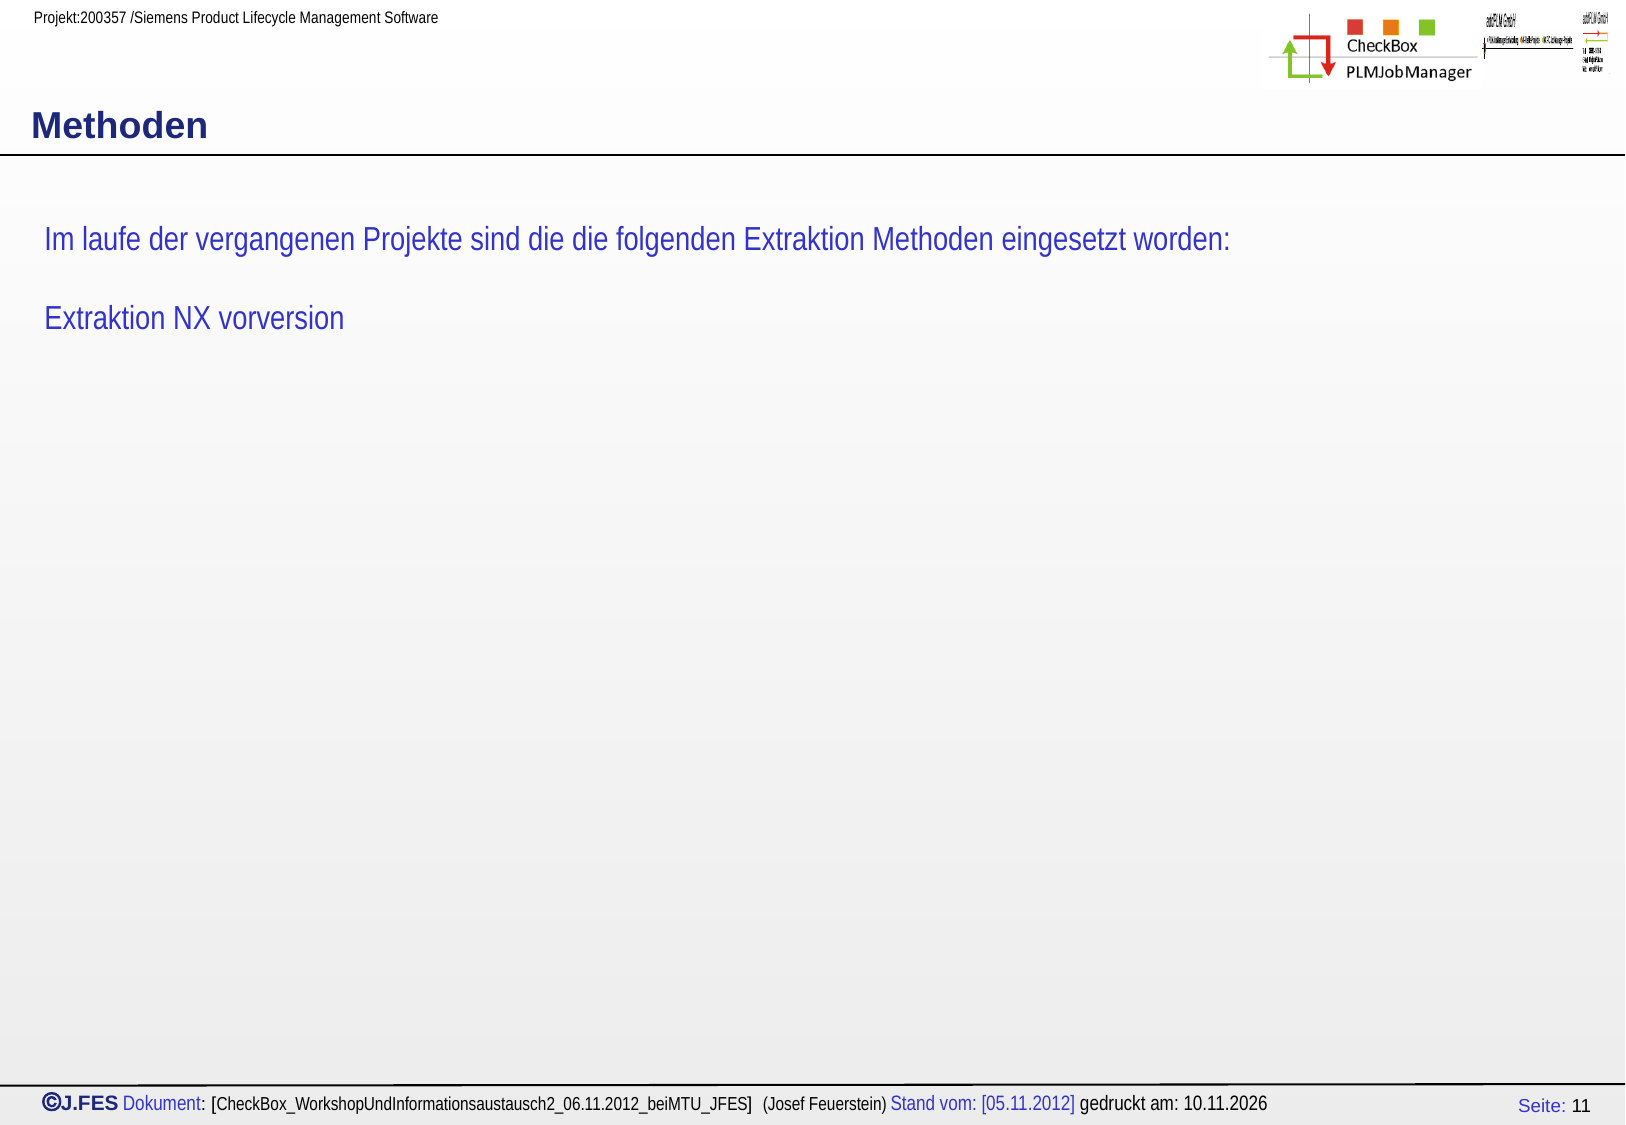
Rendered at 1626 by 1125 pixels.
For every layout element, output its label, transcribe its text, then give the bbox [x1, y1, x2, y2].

picture [1263, 10, 1482, 73]
text_box Im laufe der vergangenen Projekte sind die die folgenden Extraktion Methoden eingesetzt worden: Extraktion NX vorversion [29, 209, 1530, 424]
title Methoden [30, 73, 1600, 138]
